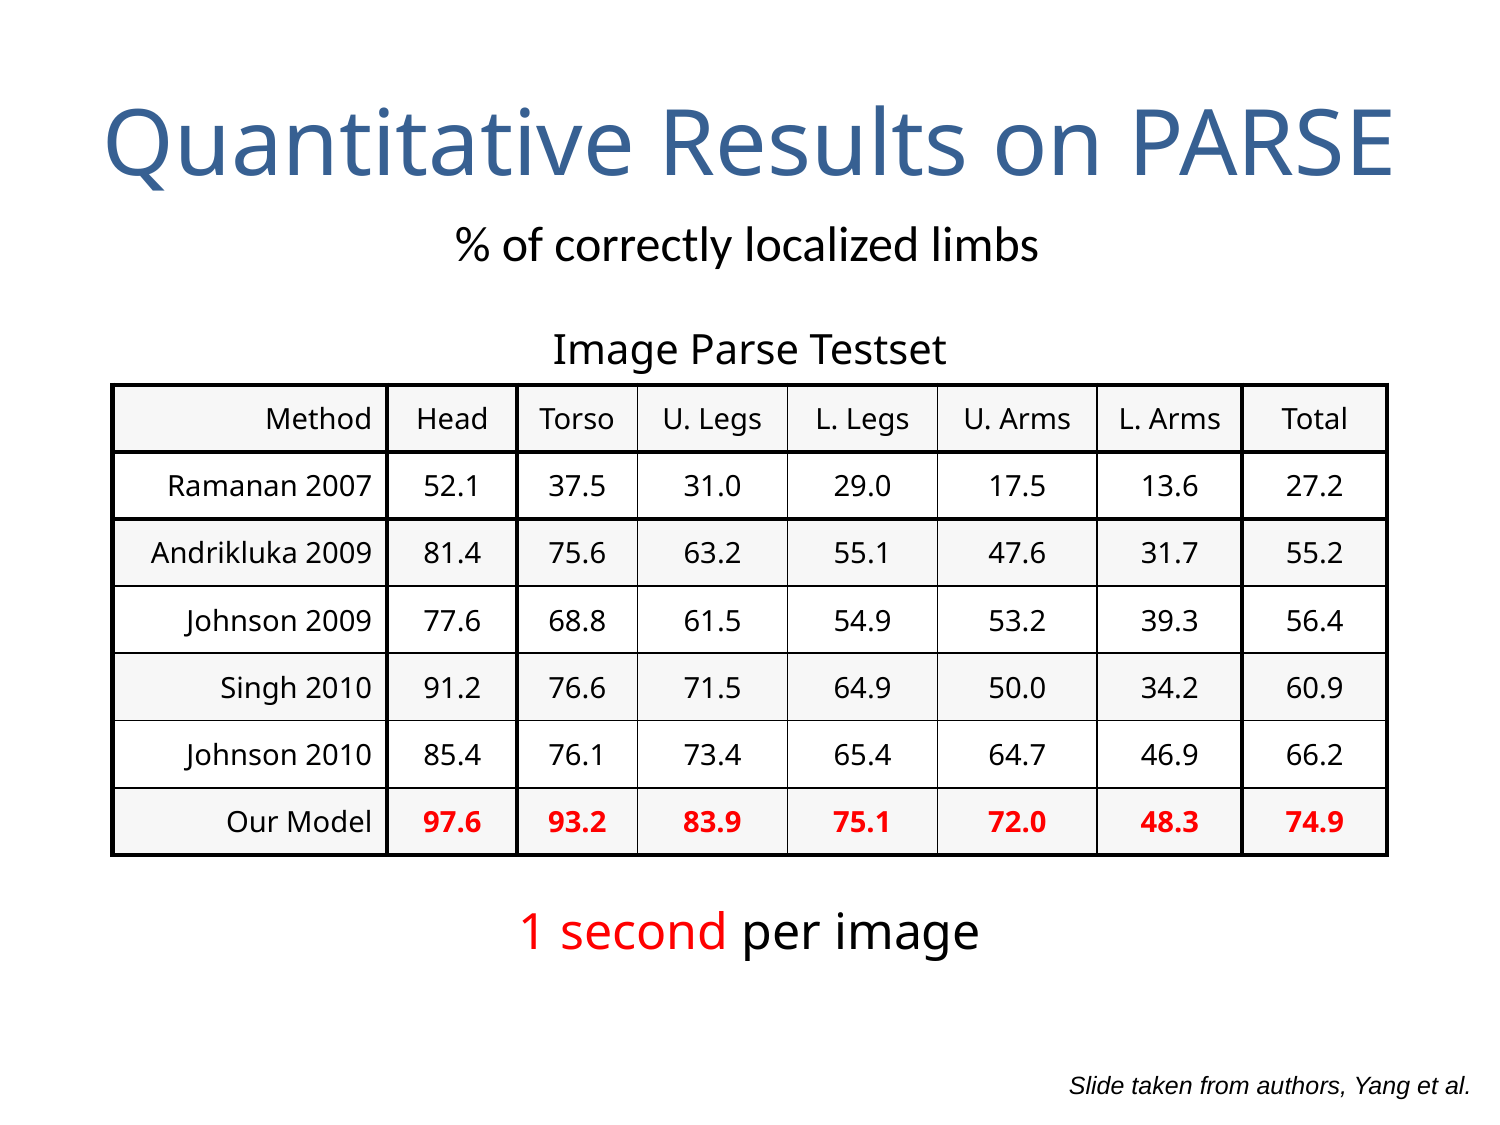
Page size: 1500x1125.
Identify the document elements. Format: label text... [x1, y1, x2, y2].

table_cell U. Legs [638, 387, 787, 450]
table_cell Ramanan 2007 [115, 454, 385, 517]
table_cell 93.2 [519, 789, 637, 853]
table_cell 76.1 [519, 721, 637, 787]
table_cell 29.0 [788, 454, 937, 517]
table_cell 54.9 [788, 587, 937, 652]
table_cell U. Arms [938, 387, 1096, 450]
table_cell 72.0 [938, 789, 1096, 853]
table_cell 68.8 [519, 587, 637, 652]
table_cell 46.9 [1098, 721, 1240, 787]
table_cell Singh 2010 [115, 654, 385, 720]
table_header Image Parse Testset [113, 313, 1387, 383]
table_cell Total [1244, 387, 1385, 450]
table_cell L. Arms [1098, 387, 1240, 450]
table_cell 31.7 [1098, 521, 1240, 585]
table_cell 52.1 [389, 454, 515, 517]
table_cell Andrikluka 2009 [115, 521, 385, 585]
table_cell Head [389, 387, 515, 450]
table_cell 81.4 [389, 521, 515, 585]
table_cell 71.5 [638, 654, 787, 720]
table_cell 34.2 [1098, 654, 1240, 720]
table_cell 75.1 [788, 789, 937, 853]
table_cell Johnson 2009 [115, 587, 385, 652]
table_cell 60.9 [1244, 654, 1385, 720]
text_box % of correctly localized limbs [440, 203, 1055, 279]
table_cell 61.5 [638, 587, 787, 652]
table_cell 17.5 [938, 454, 1096, 517]
table_cell 56.4 [1244, 587, 1385, 652]
table_cell 39.3 [1098, 587, 1240, 652]
table_cell 85.4 [389, 721, 515, 787]
table_cell 63.2 [638, 521, 787, 585]
table_cell 64.7 [938, 721, 1096, 787]
table_cell 97.6 [389, 789, 515, 853]
table_cell 75.6 [519, 521, 637, 585]
list 1 second per image [75, 262, 1425, 1005]
table_cell 50.0 [938, 654, 1096, 720]
table_cell 55.2 [1244, 521, 1385, 585]
table_cell 53.2 [938, 587, 1096, 652]
table_cell 55.1 [788, 521, 937, 585]
table_cell 13.6 [1098, 454, 1240, 517]
table_cell Torso [519, 387, 637, 450]
table_cell 65.4 [788, 721, 937, 787]
table_cell Method [115, 387, 385, 450]
table_cell L. Legs [788, 387, 937, 450]
text_box Slide taken from authors, Yang et al. [687, 1062, 1488, 1108]
table_cell Our Model [115, 789, 385, 853]
table_cell 66.2 [1244, 721, 1385, 787]
table_cell 73.4 [638, 721, 787, 787]
table_cell 74.9 [1244, 789, 1385, 853]
table_cell 83.9 [638, 789, 787, 853]
table_cell 27.2 [1244, 454, 1385, 517]
title Quantitative Results on PARSE [75, 45, 1425, 233]
table_cell 91.2 [389, 654, 515, 720]
table_cell 77.6 [389, 587, 515, 652]
table_cell 37.5 [519, 454, 637, 517]
table_cell 31.0 [638, 454, 787, 517]
table_cell 64.9 [788, 654, 937, 720]
table_cell 76.6 [519, 654, 637, 720]
table_cell 48.3 [1098, 789, 1240, 853]
table_cell 47.6 [938, 521, 1096, 585]
table_cell Johnson 2010 [115, 721, 385, 787]
